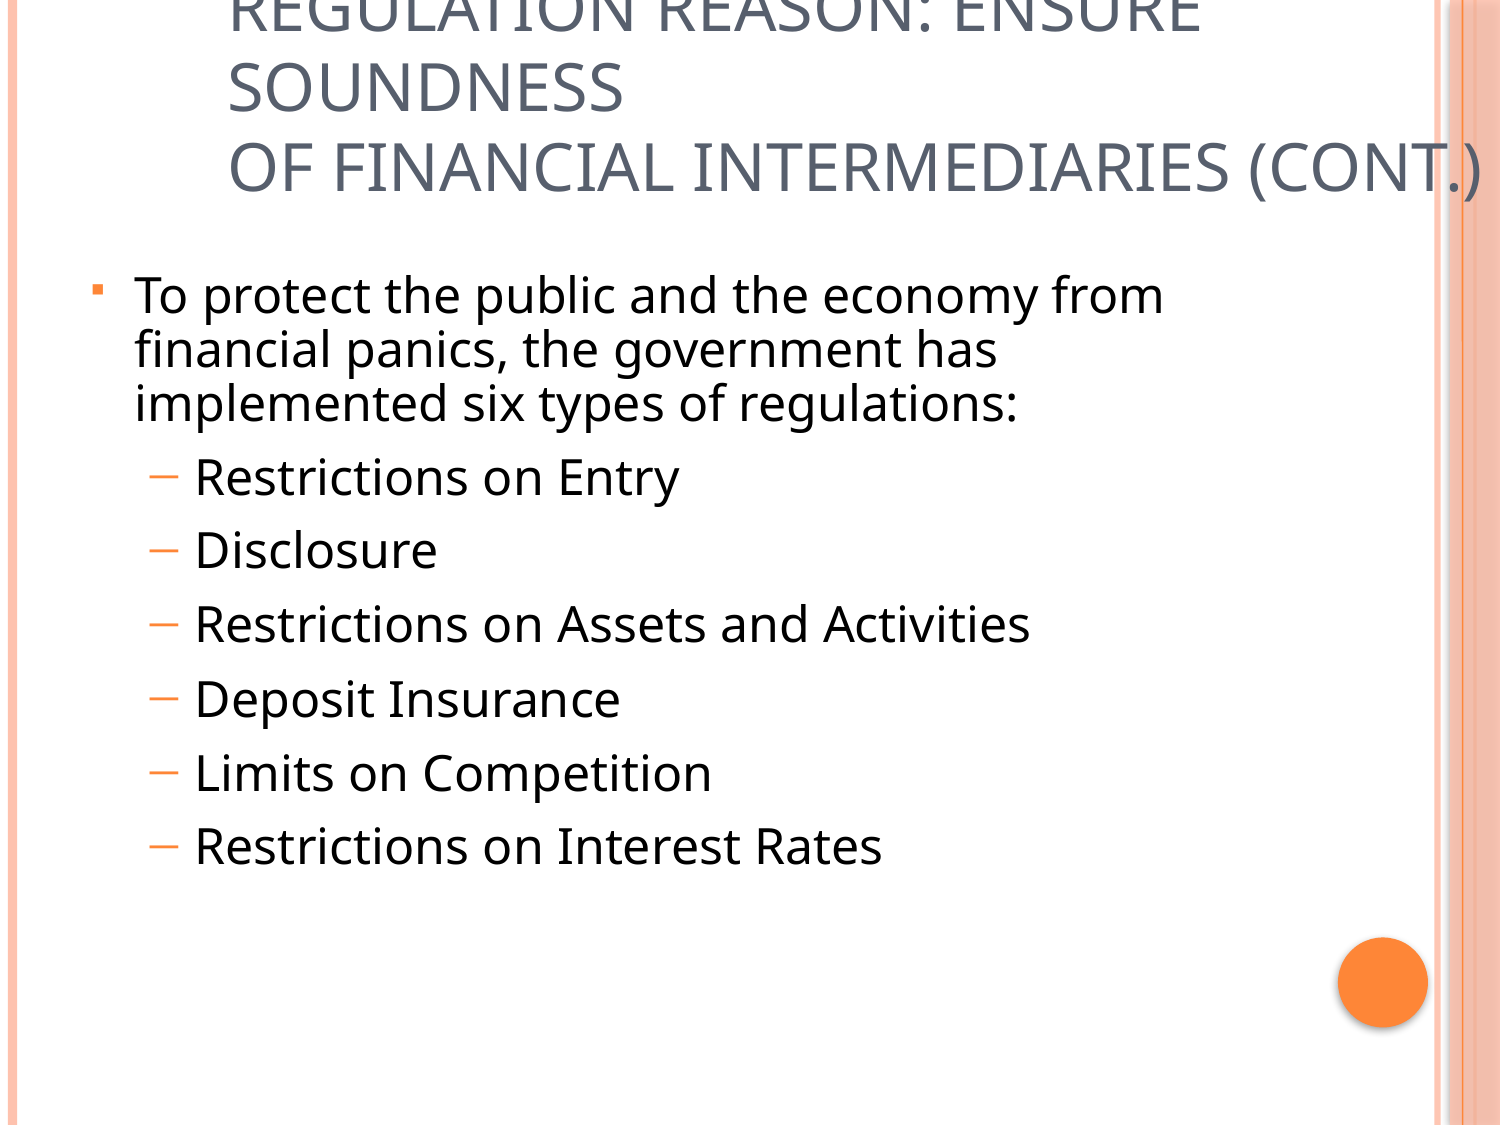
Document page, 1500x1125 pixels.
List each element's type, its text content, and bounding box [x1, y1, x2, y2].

title Regulation Reason: Ensure Soundness of Financial Intermediaries (cont.) [212, 24, 1500, 213]
list To protect the public and the economy from financial panics, the government has implemented six types of regulations: Restrictions on Entry Disclosure Restrictions on Assets and Activities Deposit Insurance Limits on Competition Restrictions on Interest Rates [75, 262, 1300, 1062]
